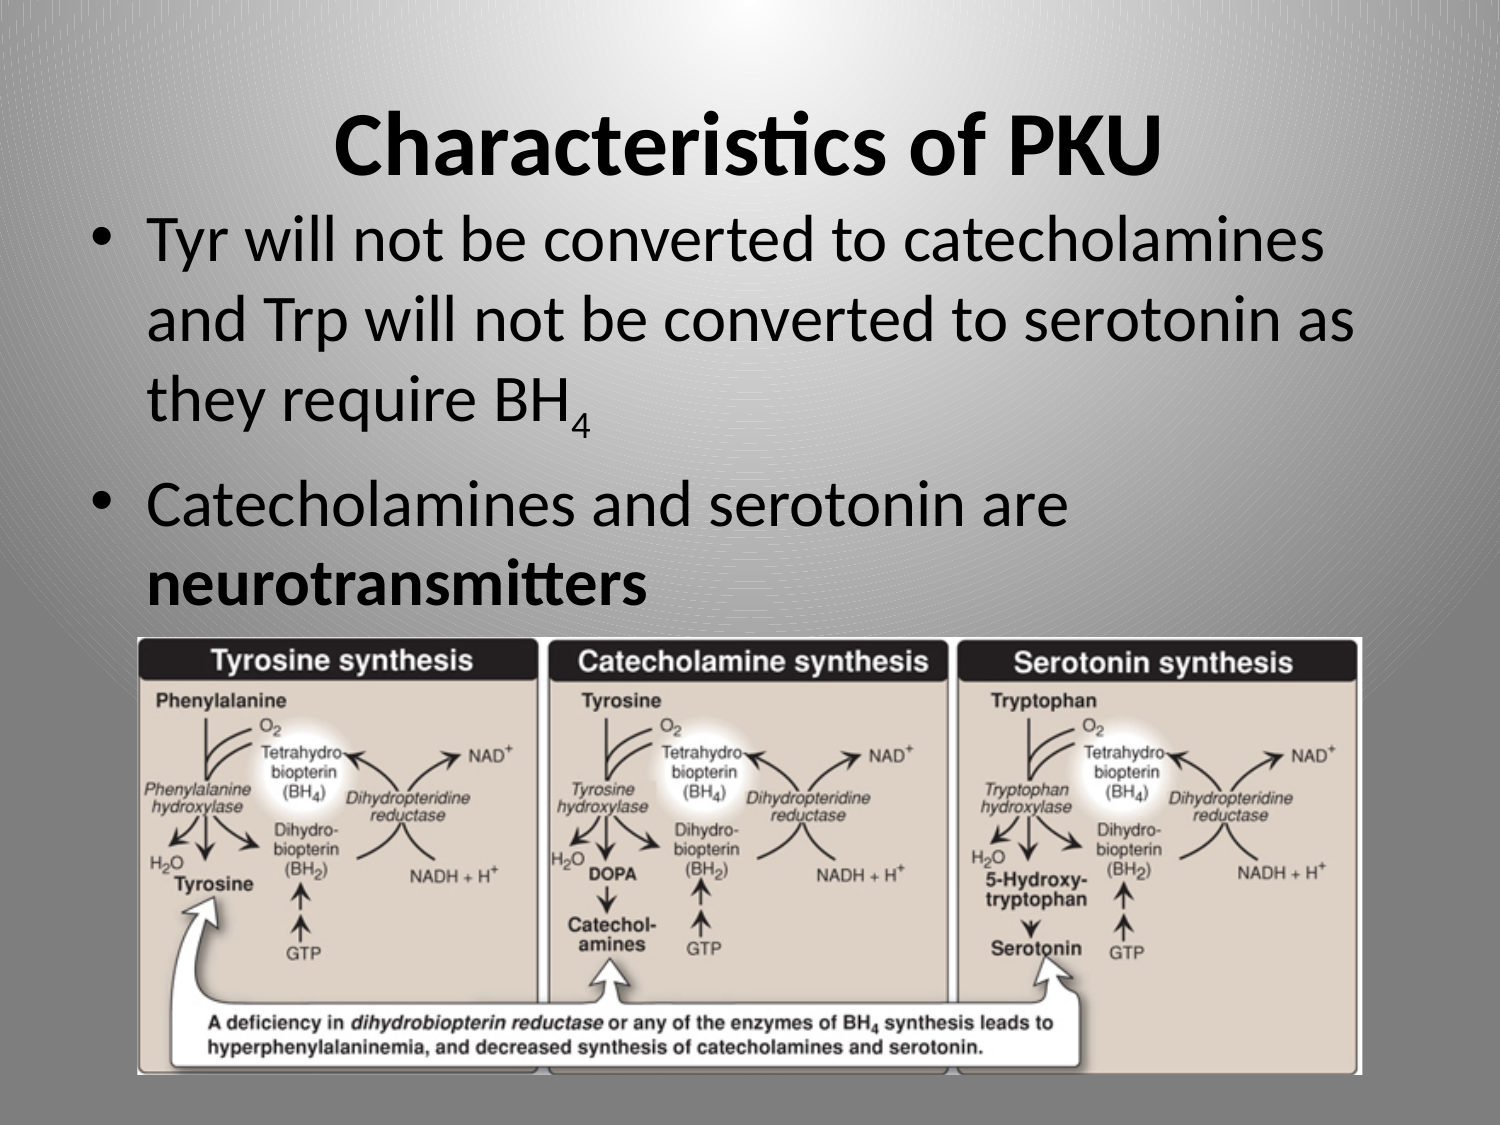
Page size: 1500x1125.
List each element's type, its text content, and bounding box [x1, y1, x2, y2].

list Tyr will not be converted to catecholamines and Trp will not be converted to serotonin as they require BH4 Catecholamines and serotonin are neurotransmitters [75, 187, 1425, 930]
picture [137, 637, 1363, 1076]
title Characteristics of PKU [75, 45, 1425, 187]
